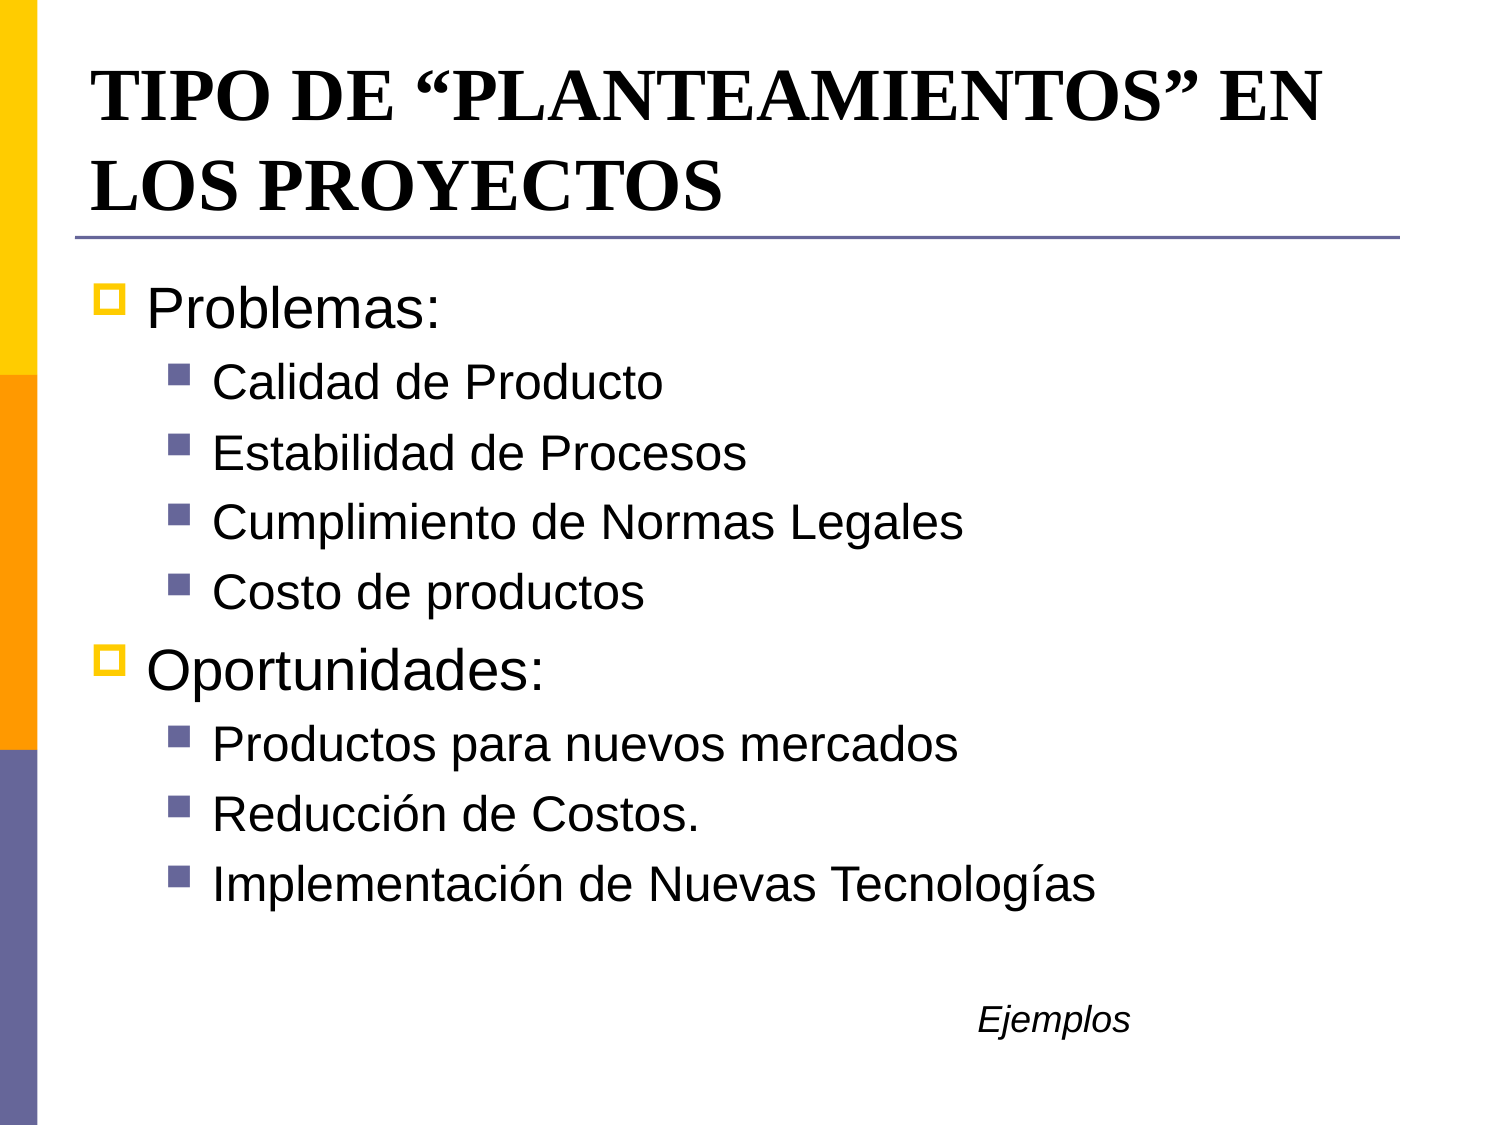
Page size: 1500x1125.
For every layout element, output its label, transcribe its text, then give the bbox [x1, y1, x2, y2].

text_box Ejemplos [962, 987, 1388, 1048]
title TIPO DE “PLANTEAMIENTOS” EN LOS PROYECTOS [75, 45, 1425, 233]
list Problemas: Calidad de Producto Estabilidad de Procesos Cumplimiento de Normas Legales Costo de productos Oportunidades: Productos para nuevos mercados Reducción de Costos. Implementación de Nuevas Tecnologías [75, 262, 1425, 1006]
